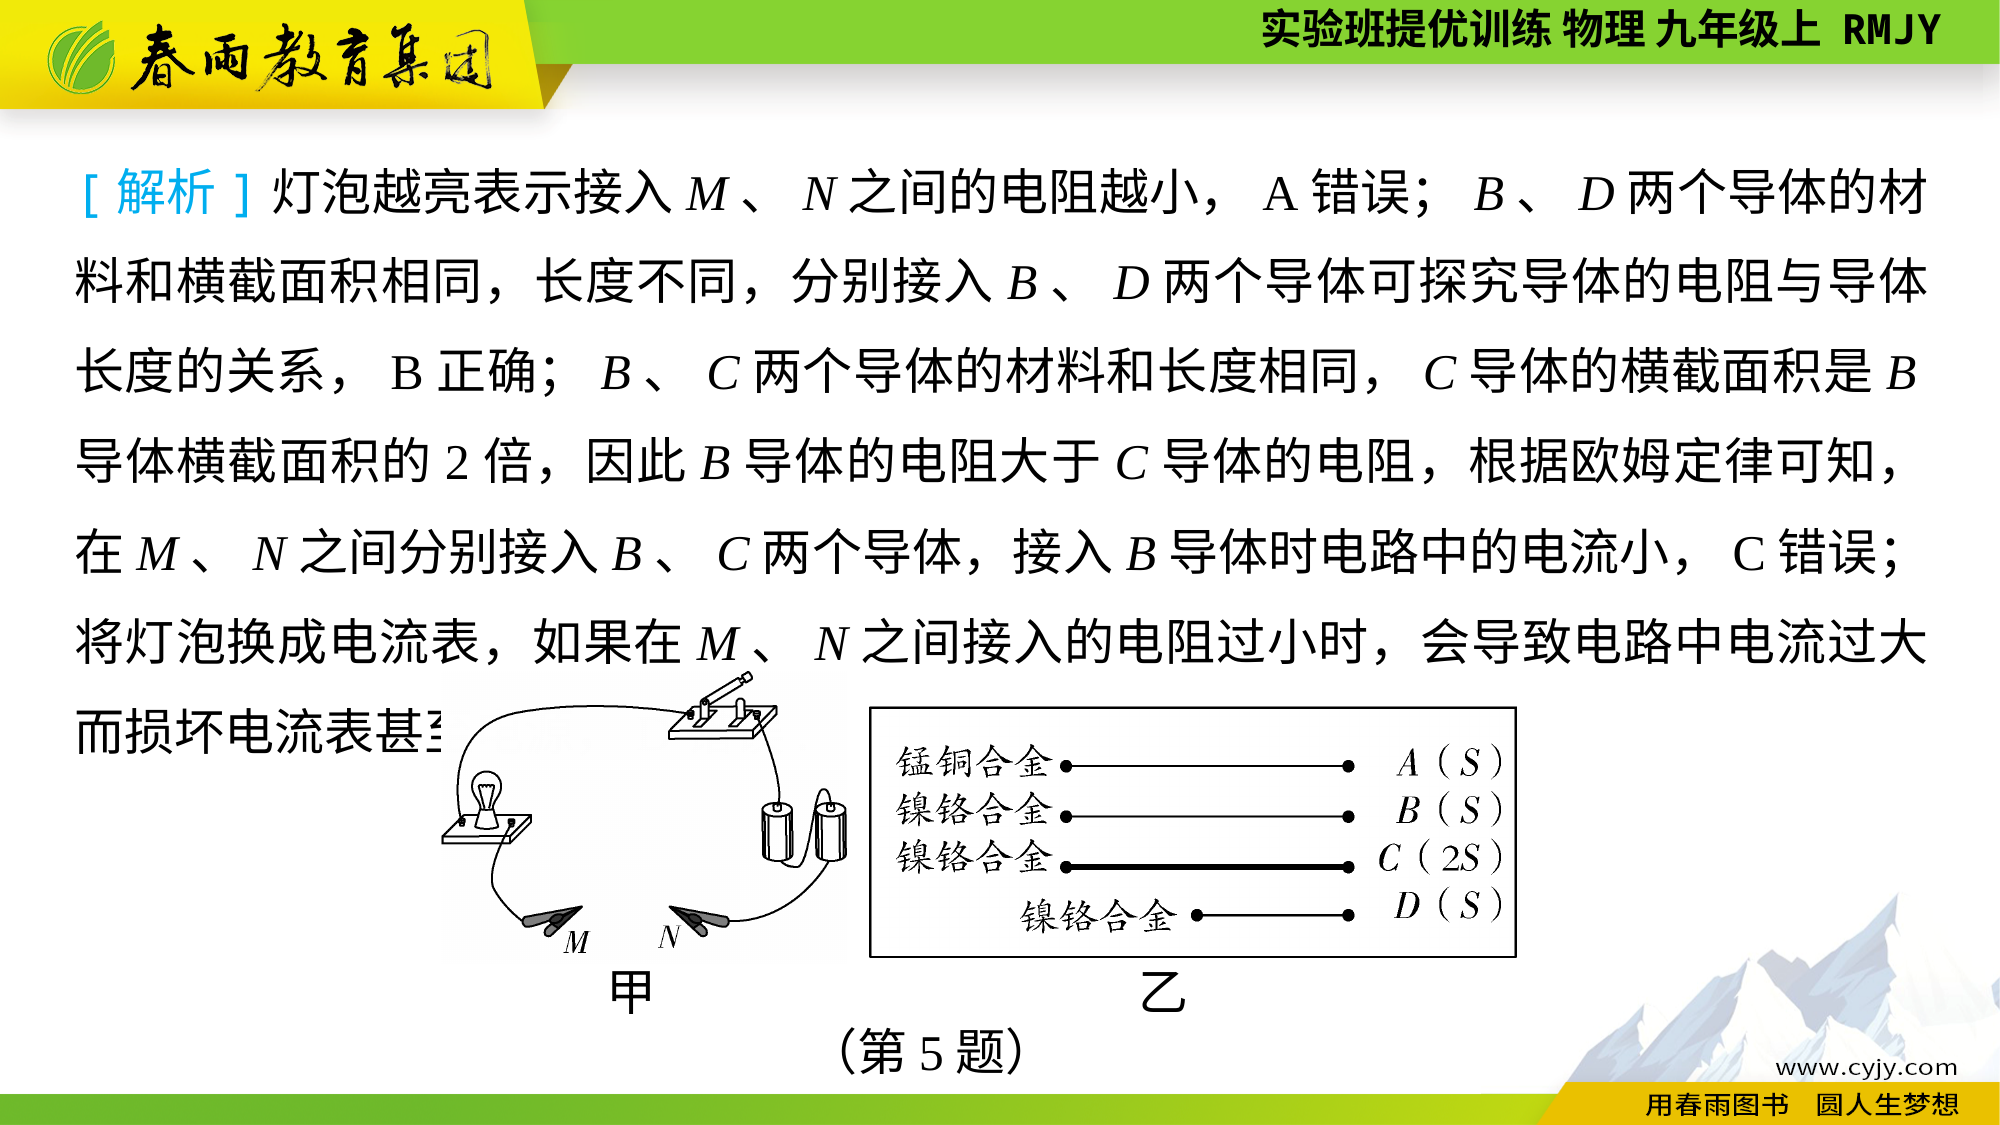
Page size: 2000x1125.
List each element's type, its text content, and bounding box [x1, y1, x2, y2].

list [解析]灯泡越亮表示接入M、N之间的电阻越小，A错误；B、D两个导体的材料和横截面积相同，长度不同，分别接入B、D两个导体可探究导体的电阻与导体长度的关系，B正确；B、C两个导体的材料和长度相同，C导体的横截面积是B导体横截面积的2倍，因此B导体的电阻大于C导体的电阻，根据欧姆定律可知，在M、N之间分别接入B、C两个导体，接入B导体时电路中的电流小，C错误；将灯泡换成电流表，如果在M、N之间接入的电阻过小时，会导致电路中电流过大而损坏电流表甚至电源，D错误. [59, 122, 1944, 774]
text_box 甲 乙 （第5题） [591, 952, 1272, 1088]
picture [0, 0, 2000, 1125]
